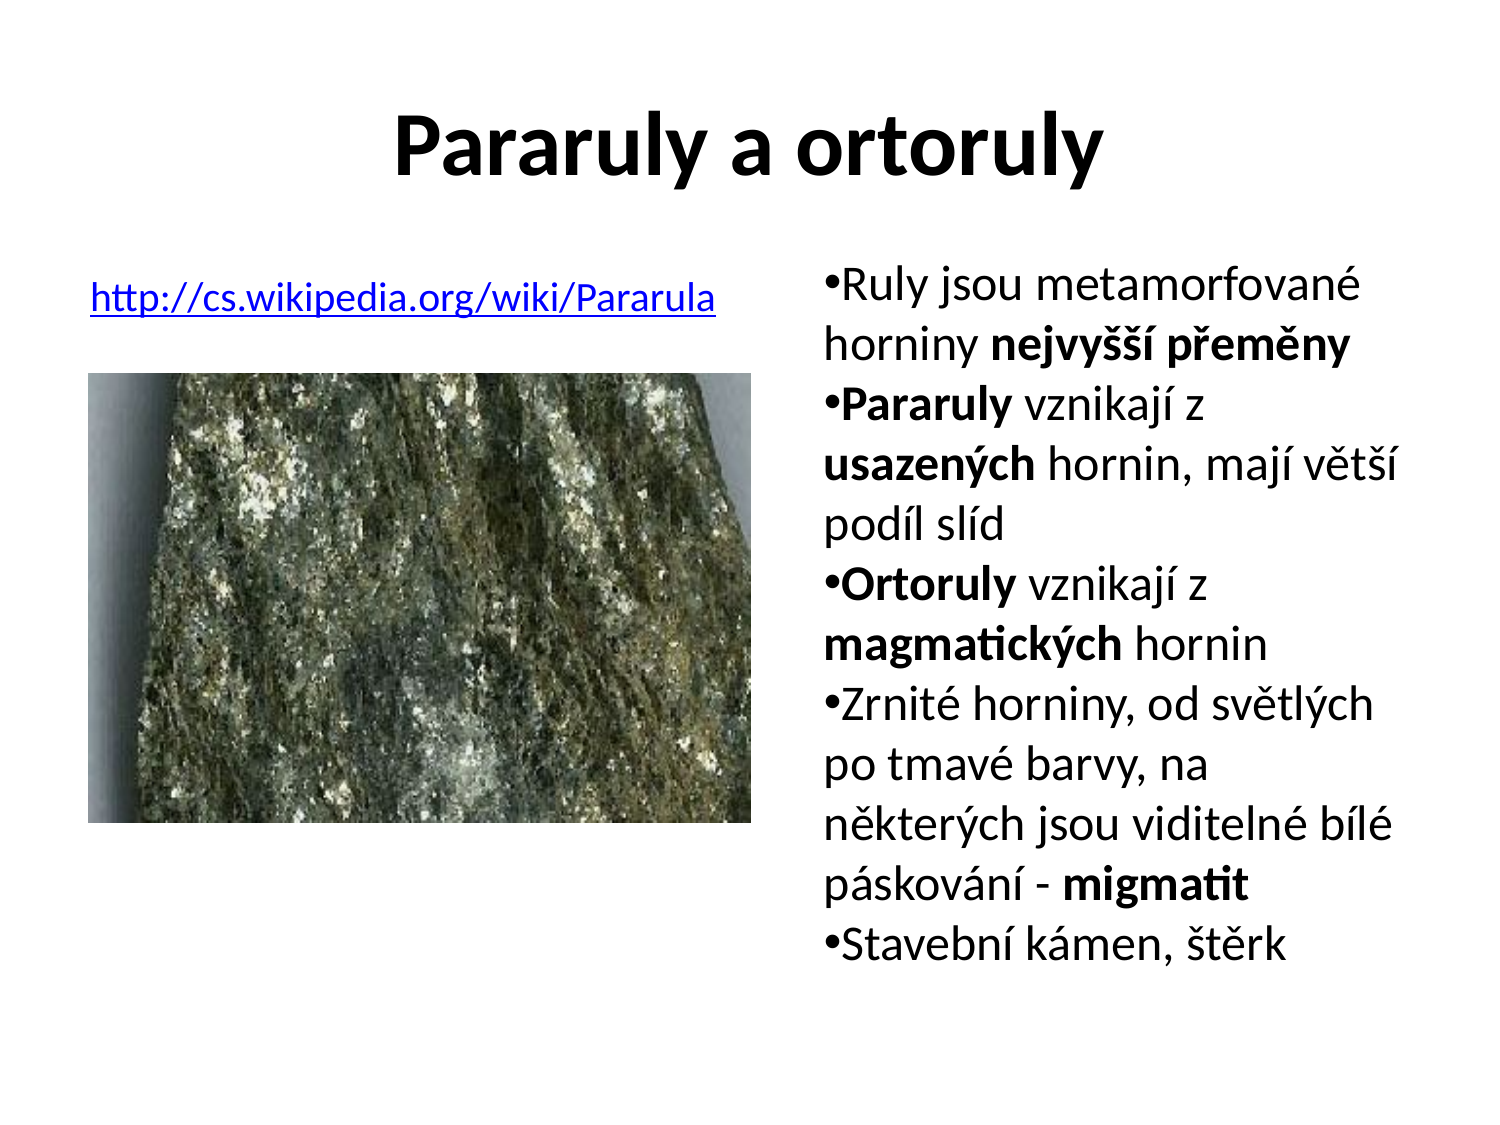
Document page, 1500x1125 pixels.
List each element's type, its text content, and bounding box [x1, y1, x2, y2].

text_box Ruly jsou metamorfované horniny nejvyšší přeměny Pararuly vznikají z usazených hornin, mají větší podíl slíd Ortoruly vznikají z magmatických hornin Zrnité horniny, od světlých po tmavé barvy, na některých jsou viditelné bílé páskování - migmatit Stavební kámen, štěrk [809, 243, 1436, 1024]
list http://cs.wikipedia.org/wiki/Pararula [75, 262, 738, 1005]
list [88, 373, 752, 823]
title Pararuly a ortoruly [75, 45, 1425, 233]
